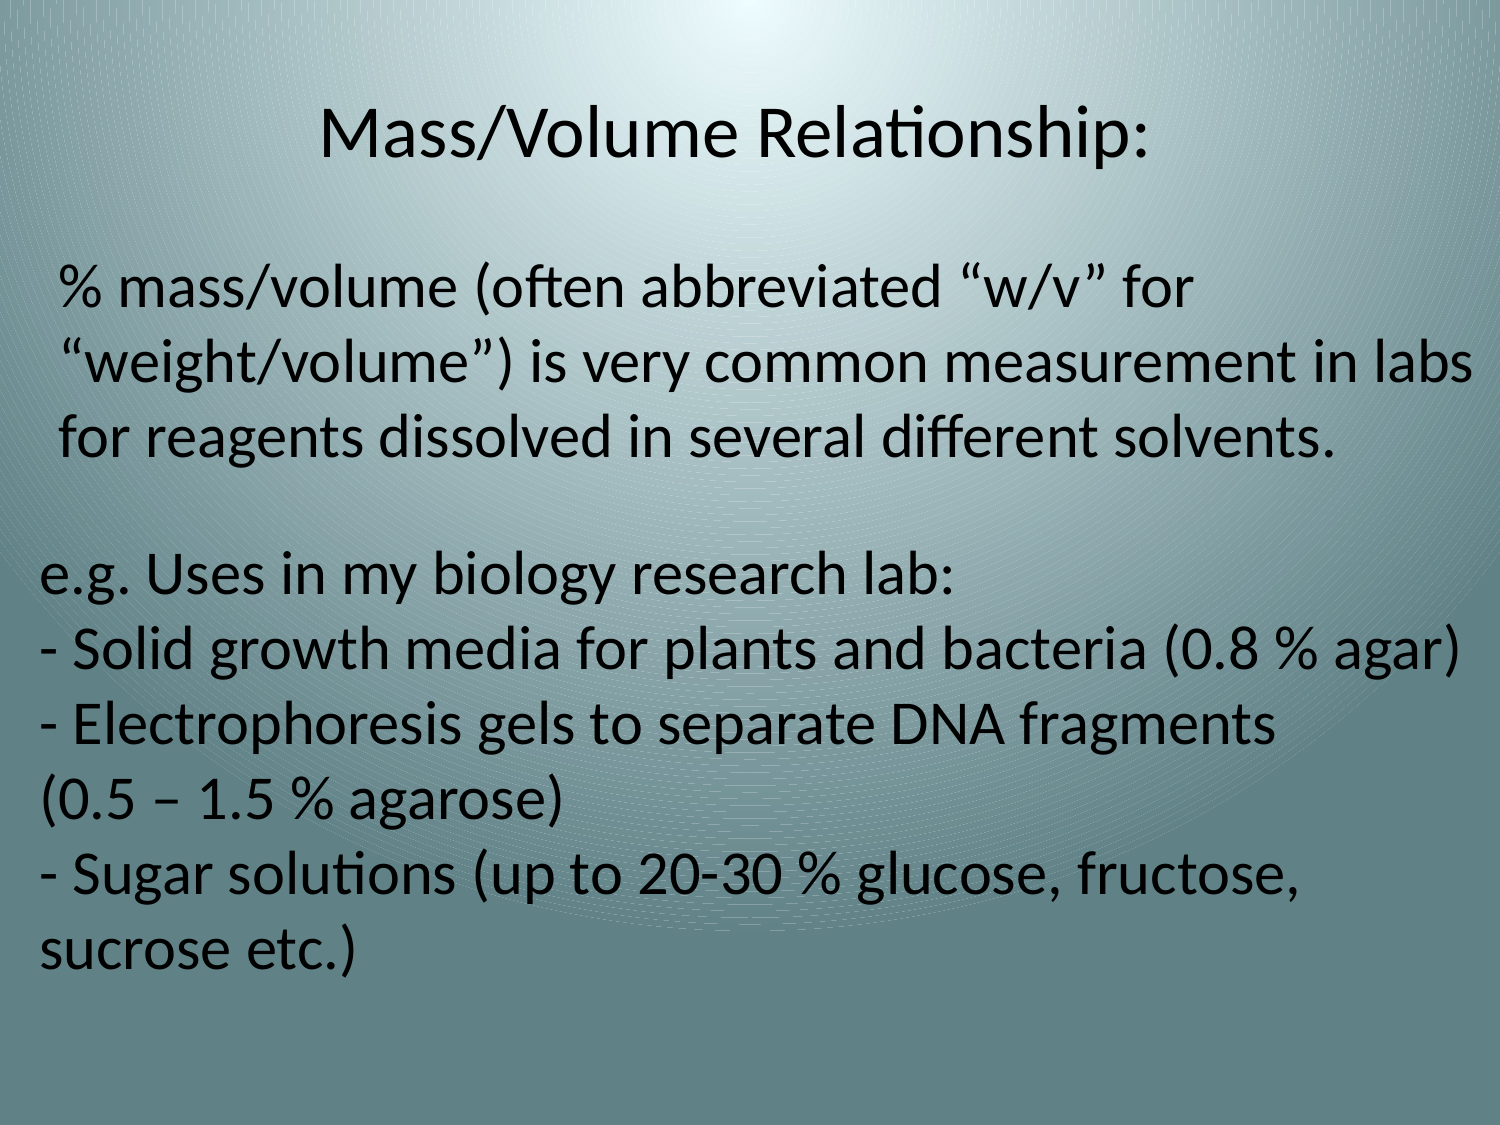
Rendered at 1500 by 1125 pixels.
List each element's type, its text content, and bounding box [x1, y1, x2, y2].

text_box e.g. Uses in my biology research lab: - Solid growth media for plants and bacteria (0.8 % agar) - Electrophoresis gels to separate DNA fragments (0.5 – 1.5 % agarose) - Sugar solutions (up to 20-30 % glucose, fructose, sucrose etc.) [24, 524, 1480, 990]
text_box Mass/Volume Relationship: [304, 74, 1167, 180]
text_box % mass/volume (often abbreviated “w/v” for “weight/volume”) is very common measurement in labs for reagents dissolved in several different solvents. [43, 237, 1500, 478]
